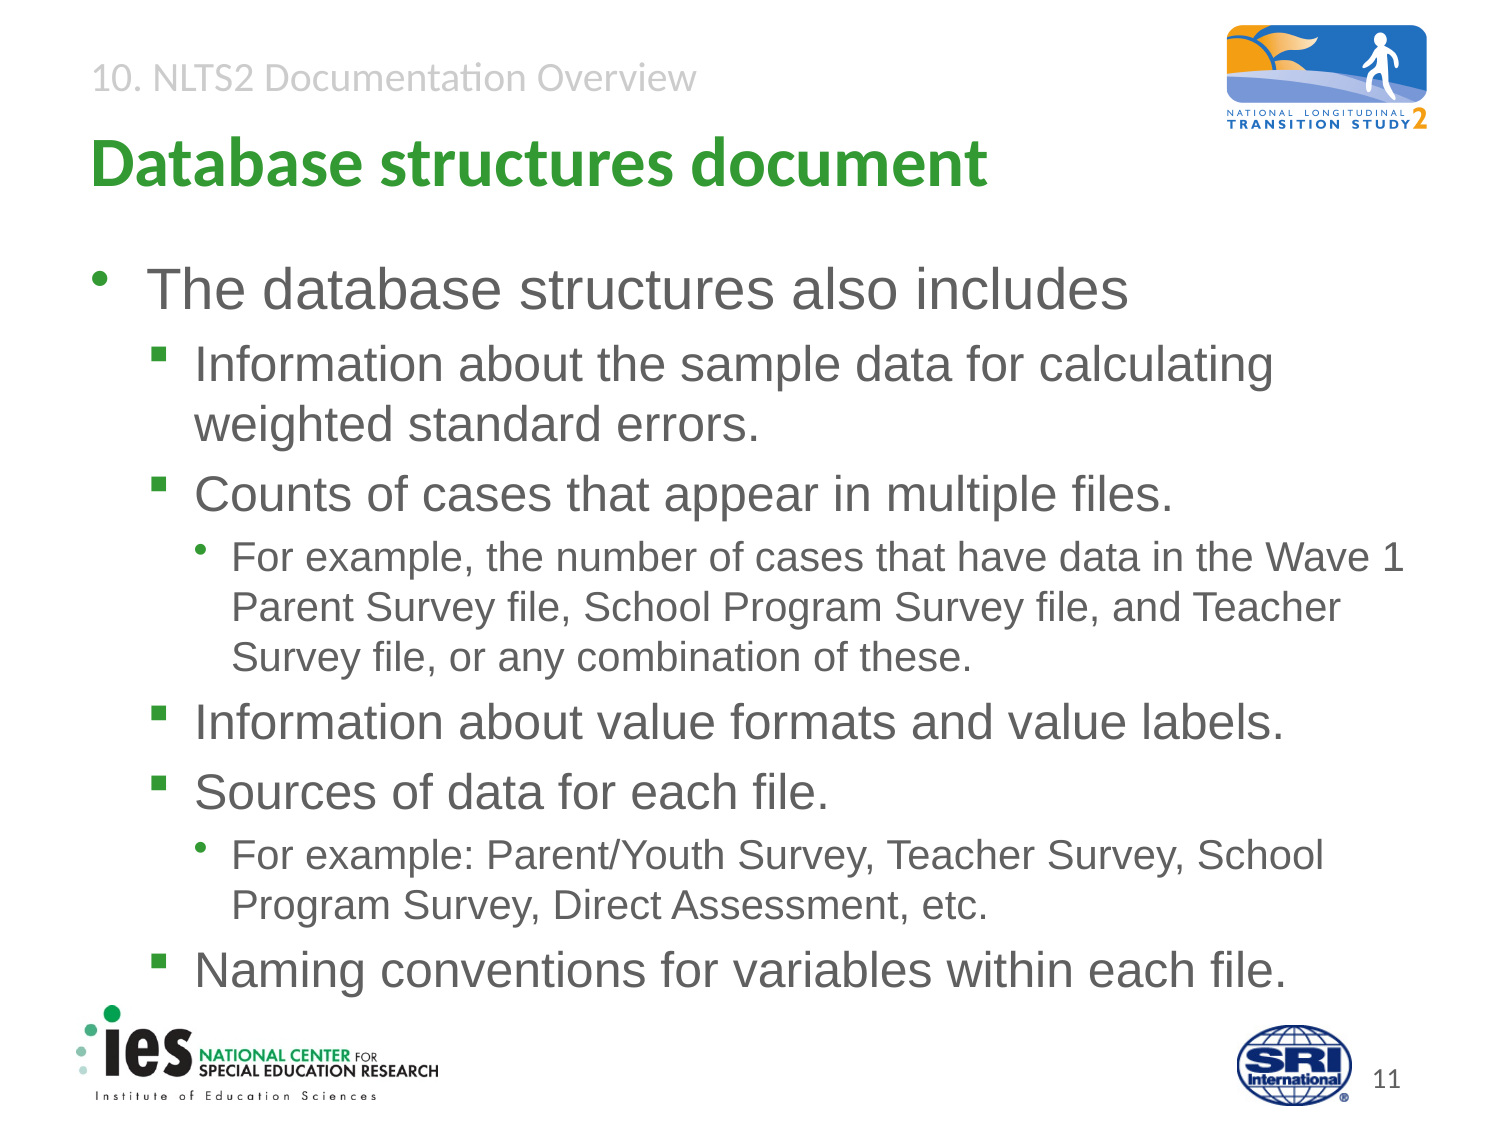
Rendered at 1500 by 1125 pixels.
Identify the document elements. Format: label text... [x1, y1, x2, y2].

picture [1237, 1025, 1352, 1106]
title Database structures document [74, 90, 1426, 226]
slide_number 10 [1312, 1051, 1417, 1125]
list The database structures also includes Information about the sample data for calculating weighted standard errors. Counts of cases that appear in multiple files. For example, the number of cases that have data in the Wave 1 Parent Survey file, School Program Survey file, and Teacher Survey file, or any combination of these. Information about value formats and value labels. Sources of data for each file. For example: Parent/Youth Survey, Teacher Survey, School Program Survey, Direct Assessment, etc. Naming conventions for variables within each file. [74, 243, 1426, 987]
picture [76, 1005, 438, 1100]
